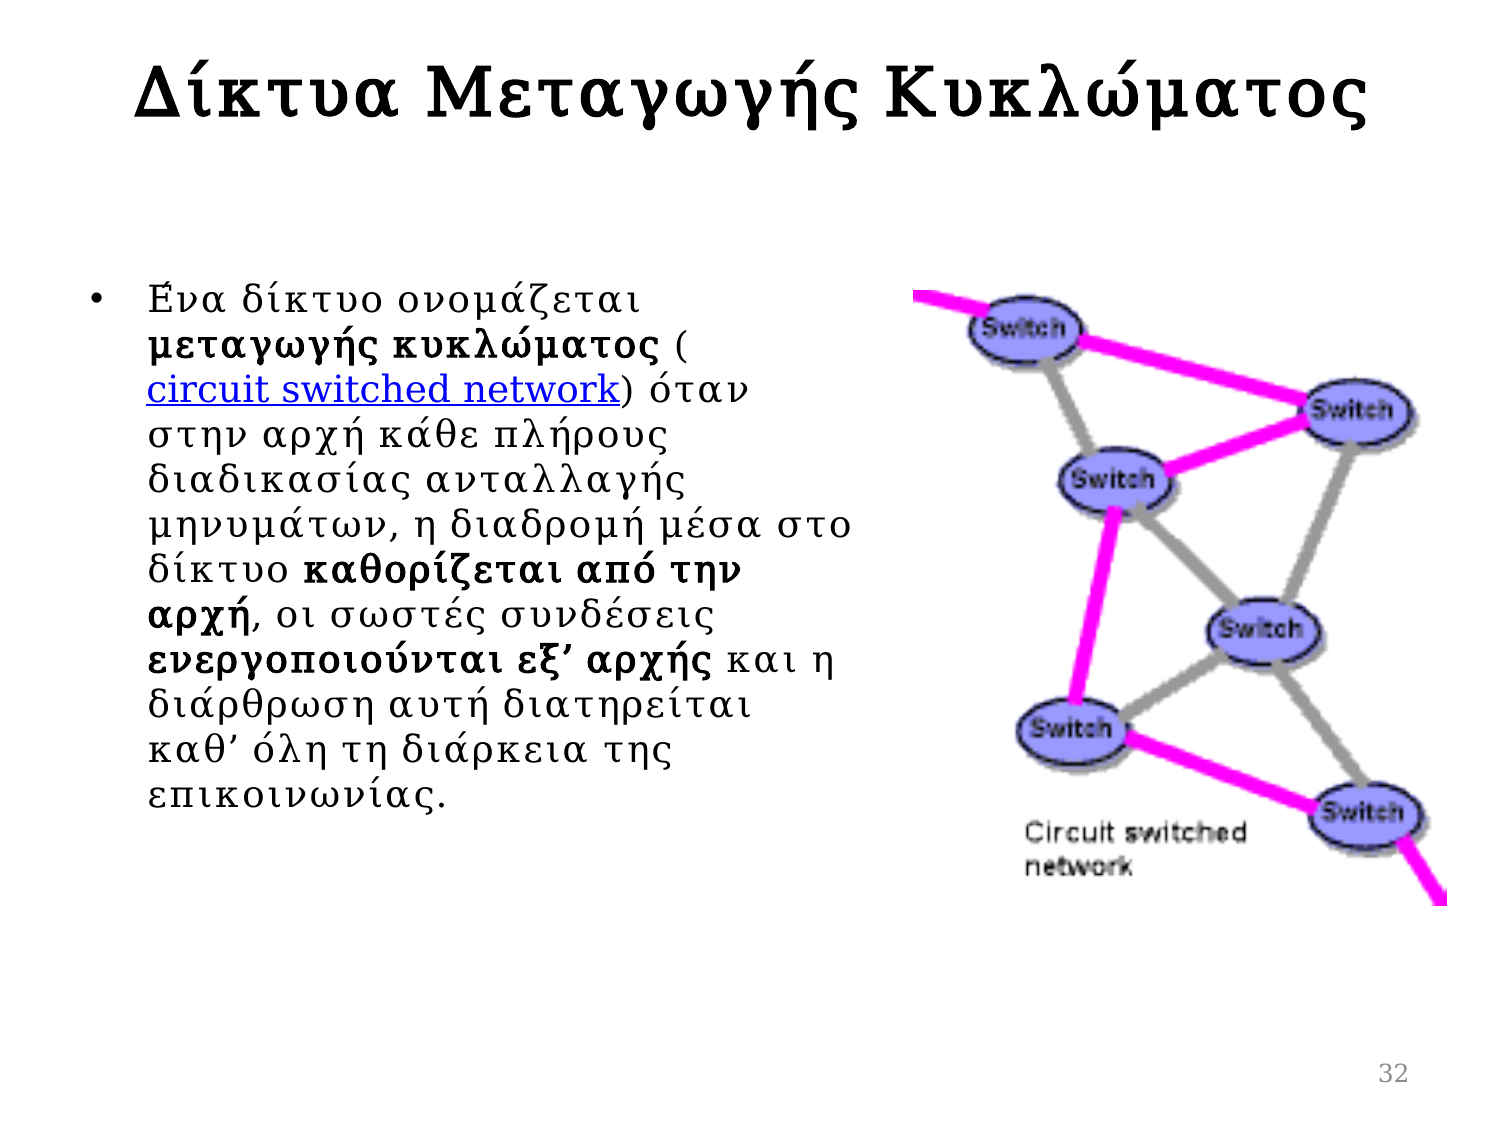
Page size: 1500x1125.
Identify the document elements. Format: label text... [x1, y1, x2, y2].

picture [913, 290, 1448, 906]
slide_number 32 [1222, 1042, 1425, 1103]
title Δίκτυα Μεταγωγής Κυκλώματος [75, 19, 1425, 159]
list Ένα δίκτυο ονομάζεται μεταγωγής κυκλώματος (circuit switched network) όταν στην αρχή κάθε πλήρους διαδικασίας ανταλλαγής μηνυμάτων, η διαδρομή μέσα στο δίκτυο καθορίζεται από την αρχή, οι σωστές συνδέσεις ενεργοποιούνται εξ’ αρχής και η διάρθρωση αυτή διατηρείται καθ’ όλη τη διάρκεια της επικοινωνίας. [75, 267, 869, 1071]
